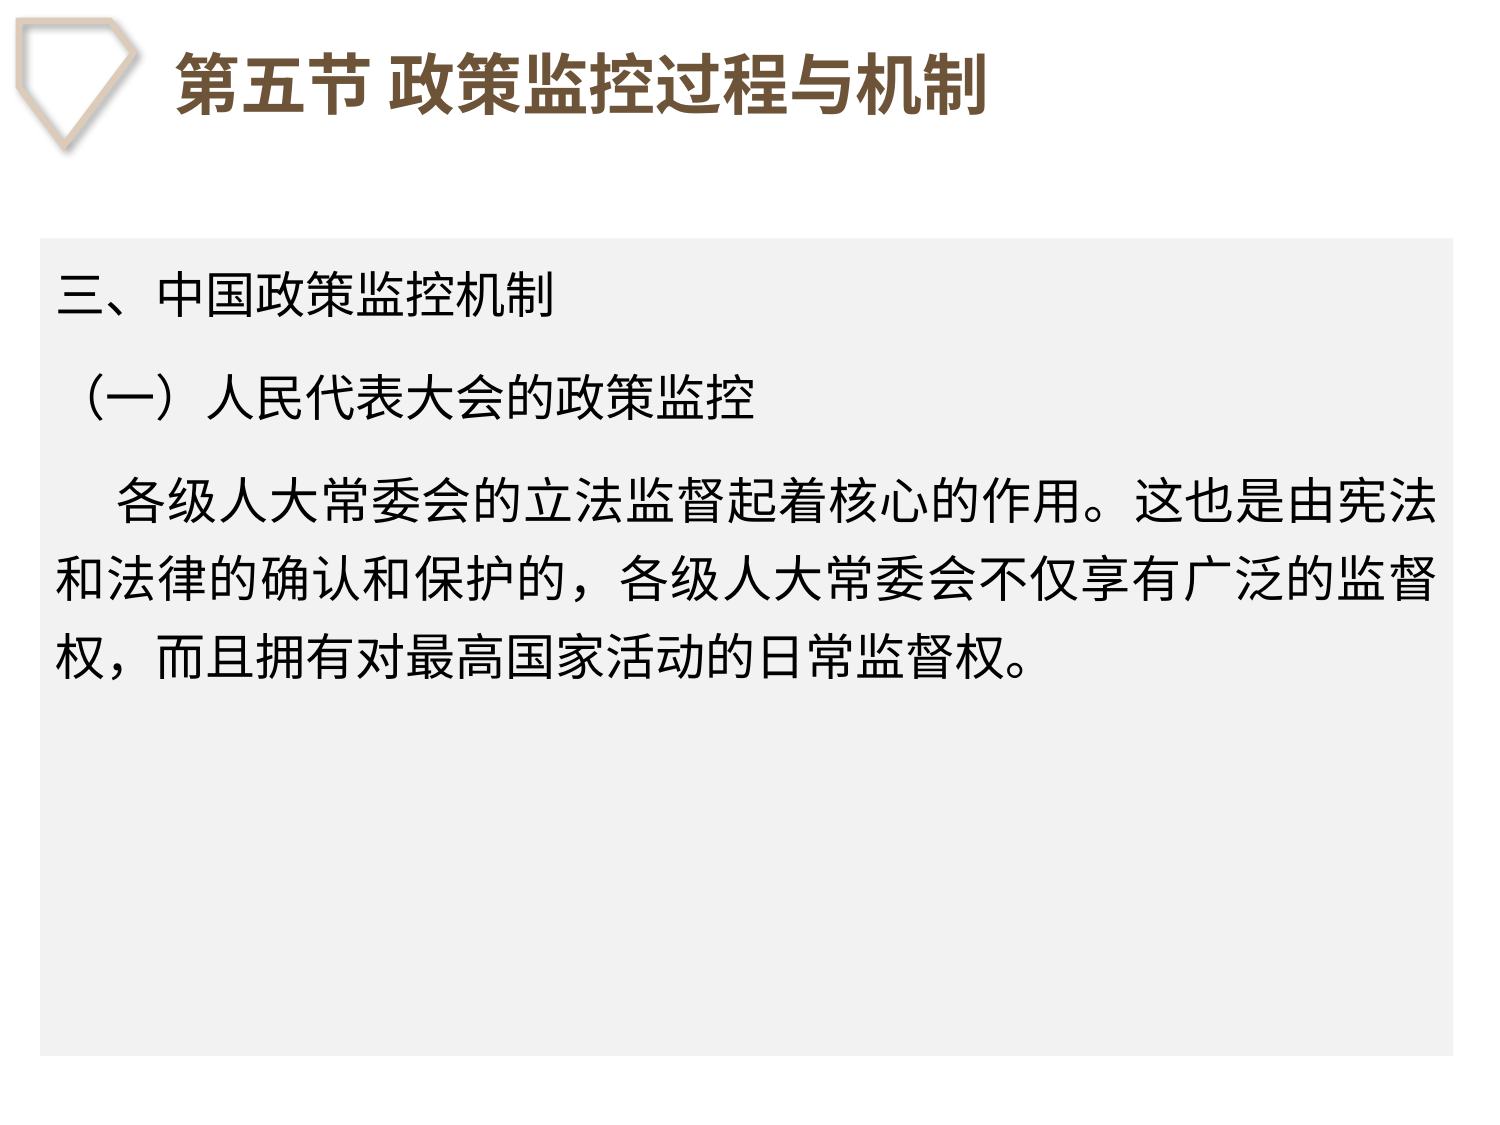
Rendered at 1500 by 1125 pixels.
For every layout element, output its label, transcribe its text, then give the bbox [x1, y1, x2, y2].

list 三、中国政策监控机制 （一）人民代表大会的政策监控 各级人大常委会的立法监督起着核心的作用。这也是由宪法和法律的确认和保护的，各级人大常委会不仅享有广泛的监督权，而且拥有对最高国家活动的日常监督权。 [40, 238, 1454, 1057]
title 第五节 政策监控过程与机制 [158, 18, 1456, 159]
